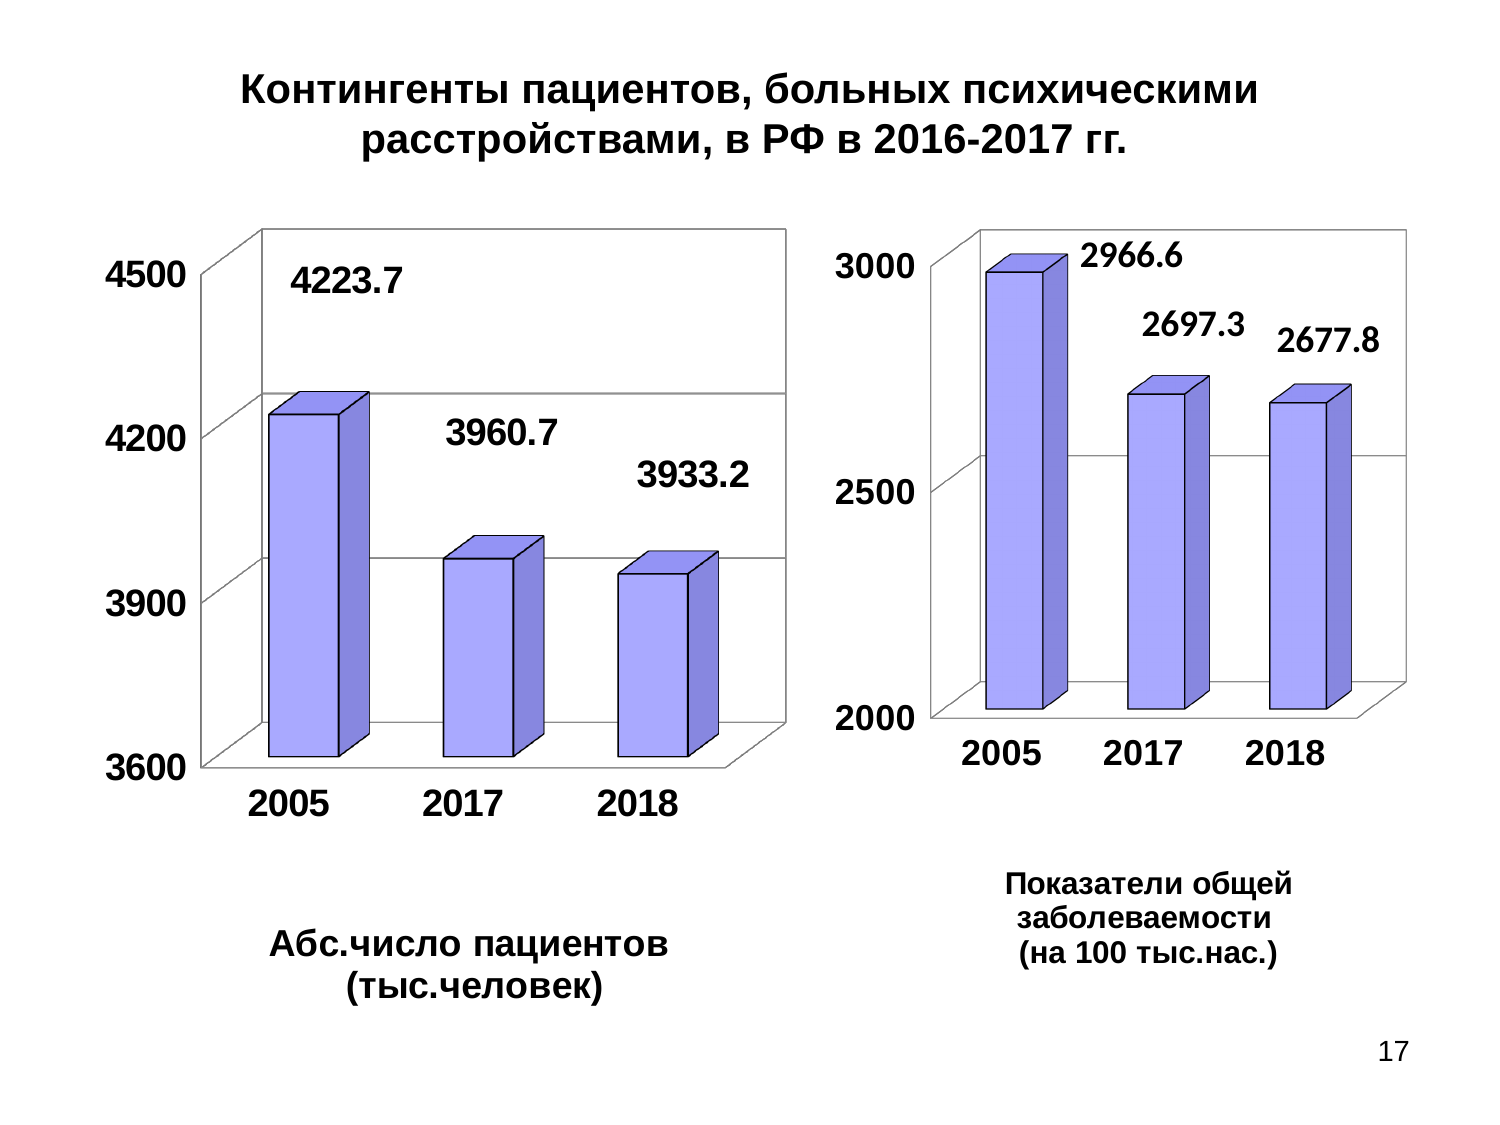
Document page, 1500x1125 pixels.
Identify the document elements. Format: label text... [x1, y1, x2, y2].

title Контингенты пациентов, больных психическими расстройствами, в РФ в 2016-2017 гг. [74, 44, 1426, 179]
slide_number 17 [1074, 1024, 1425, 1103]
chart [825, 207, 1458, 1007]
chart [78, 208, 787, 1043]
